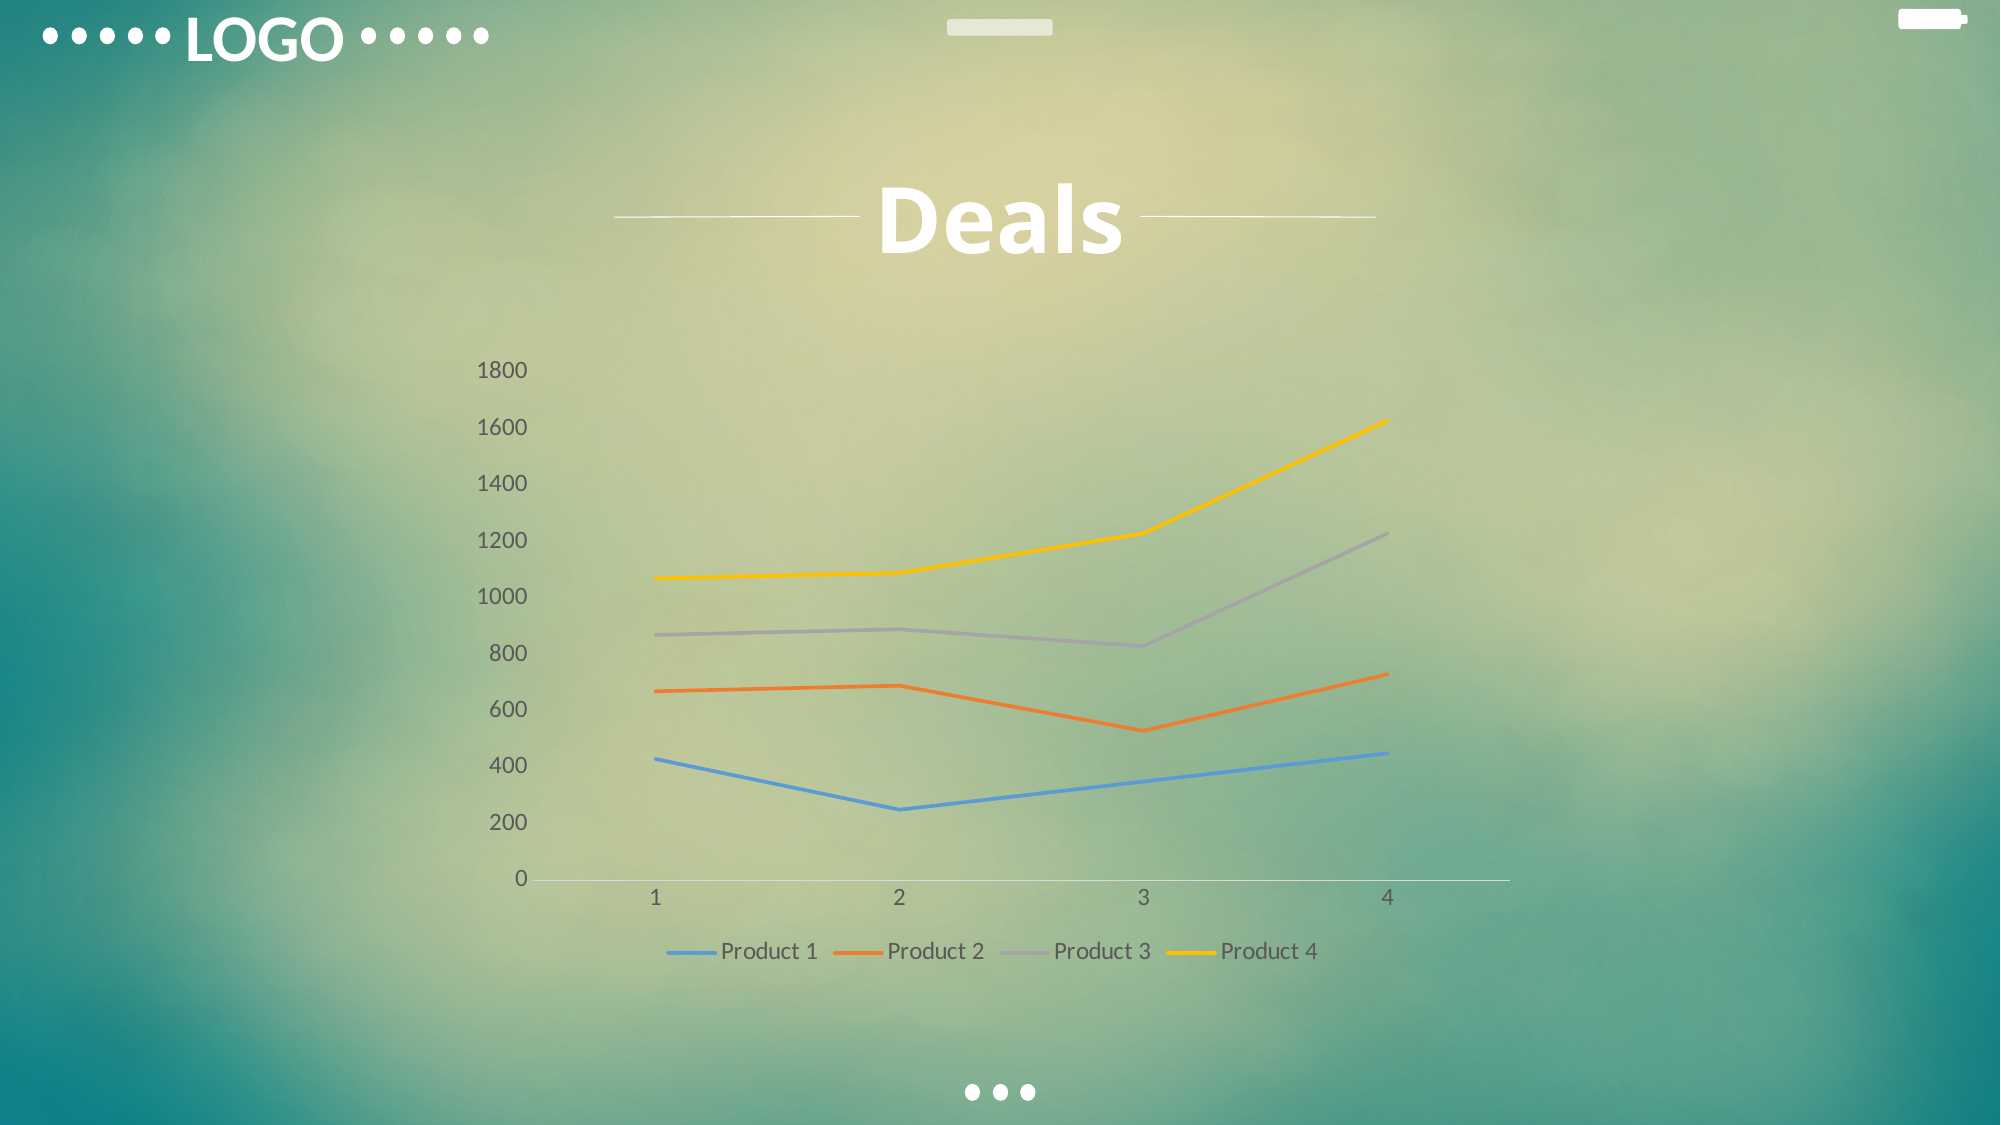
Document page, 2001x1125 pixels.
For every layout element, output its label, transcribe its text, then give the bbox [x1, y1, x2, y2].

text_box [991, 1082, 1010, 1102]
text_box [1019, 1082, 1037, 1102]
text_box [41, 26, 59, 46]
text_box [98, 26, 117, 46]
text_box Deals [859, 154, 1141, 279]
text_box [963, 1082, 982, 1102]
text_box [154, 26, 170, 46]
picture [0, 0, 2000, 1125]
text_box [416, 26, 435, 46]
text_box [126, 26, 145, 46]
text_box [472, 26, 490, 46]
text_box [445, 26, 463, 46]
text_box [359, 26, 378, 46]
text_box [70, 26, 88, 46]
text_box [388, 26, 407, 46]
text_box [1899, 9, 1968, 29]
chart [454, 347, 1532, 972]
text_box [945, 18, 1054, 37]
text_box LOGO [170, 0, 365, 83]
